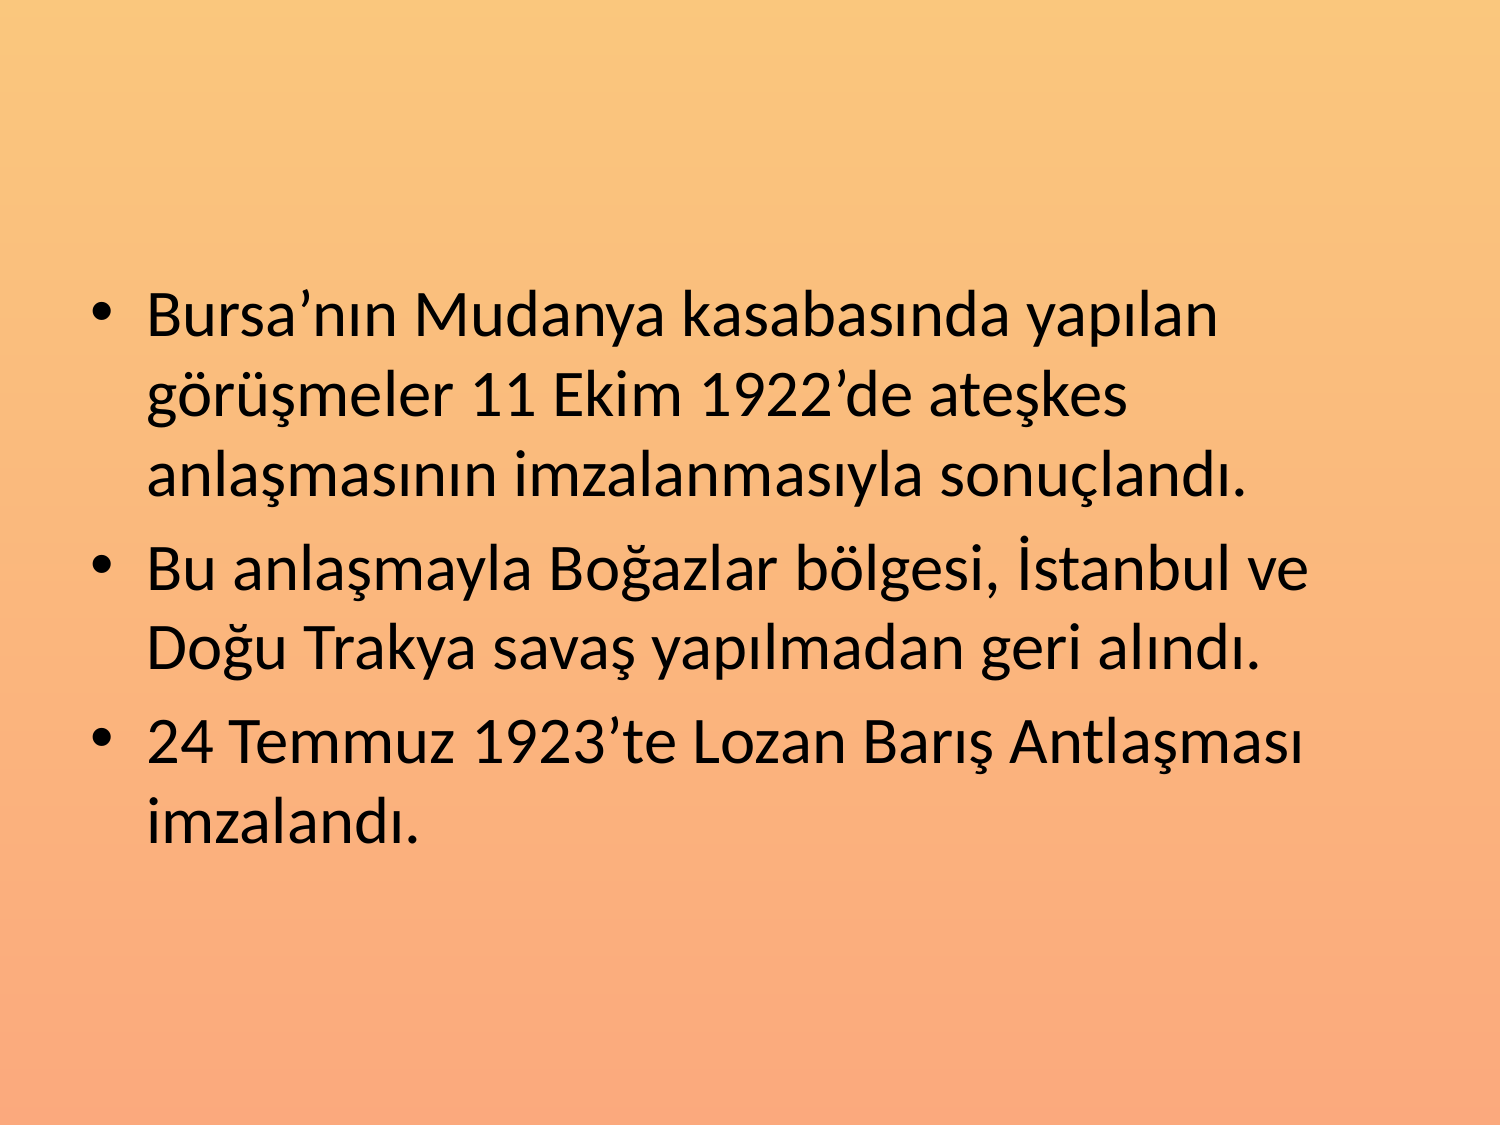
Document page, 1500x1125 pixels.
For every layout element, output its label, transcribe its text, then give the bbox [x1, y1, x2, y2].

list Bursa’nın Mudanya kasabasında yapılan görüşmeler 11 Ekim 1922’de ateşkes anlaşmasının imzalanmasıyla sonuçlandı. Bu anlaşmayla Boğazlar bölgesi, İstanbul ve Doğu Trakya savaş yapılmadan geri alındı. 24 Temmuz 1923’te Lozan Barış Antlaşması imzalandı. [75, 262, 1425, 1005]
